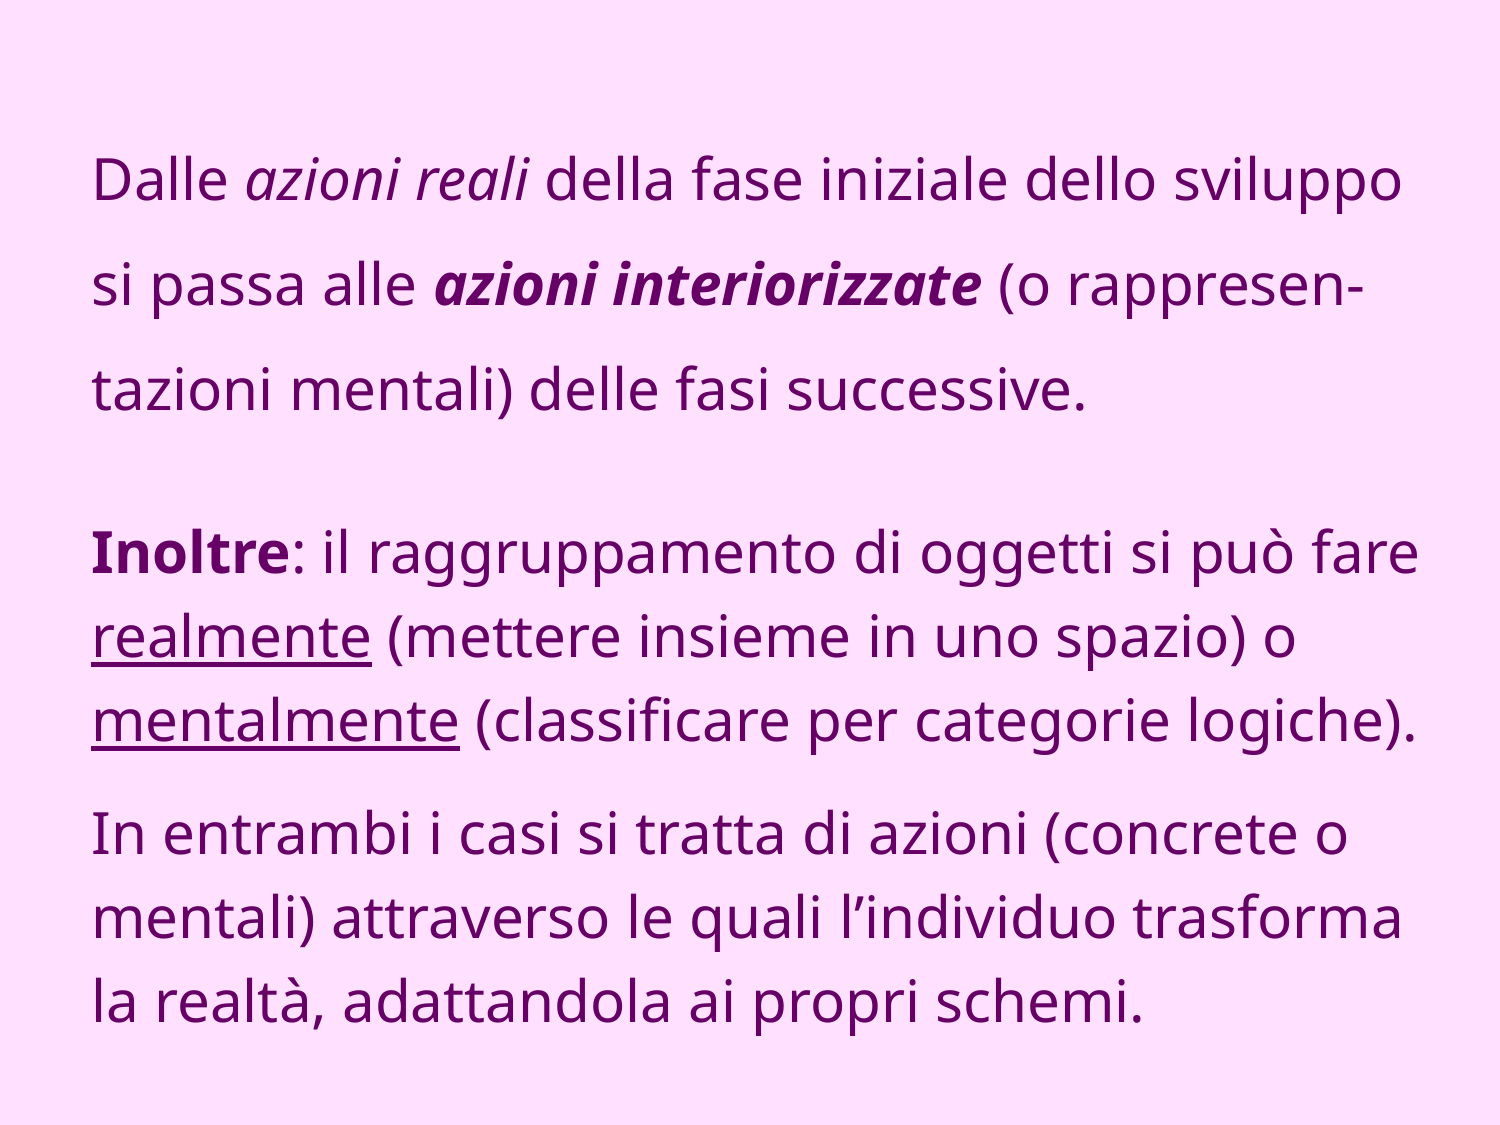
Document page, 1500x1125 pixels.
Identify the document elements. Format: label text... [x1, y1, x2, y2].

text_box Dalle azioni reali della fase iniziale dello sviluppo si passa alle azioni interiorizzate (o rappresen-tazioni mentali) delle fasi successive. Inoltre: il raggruppamento di oggetti si può fare realmente (mettere insieme in uno spazio) o mentalmente (classificare per categorie logiche). In entrambi i casi si tratta di azioni (concrete o mentali) attraverso le quali l’individuo trasforma la realtà, adattandola ai propri schemi. [76, 99, 1459, 1042]
